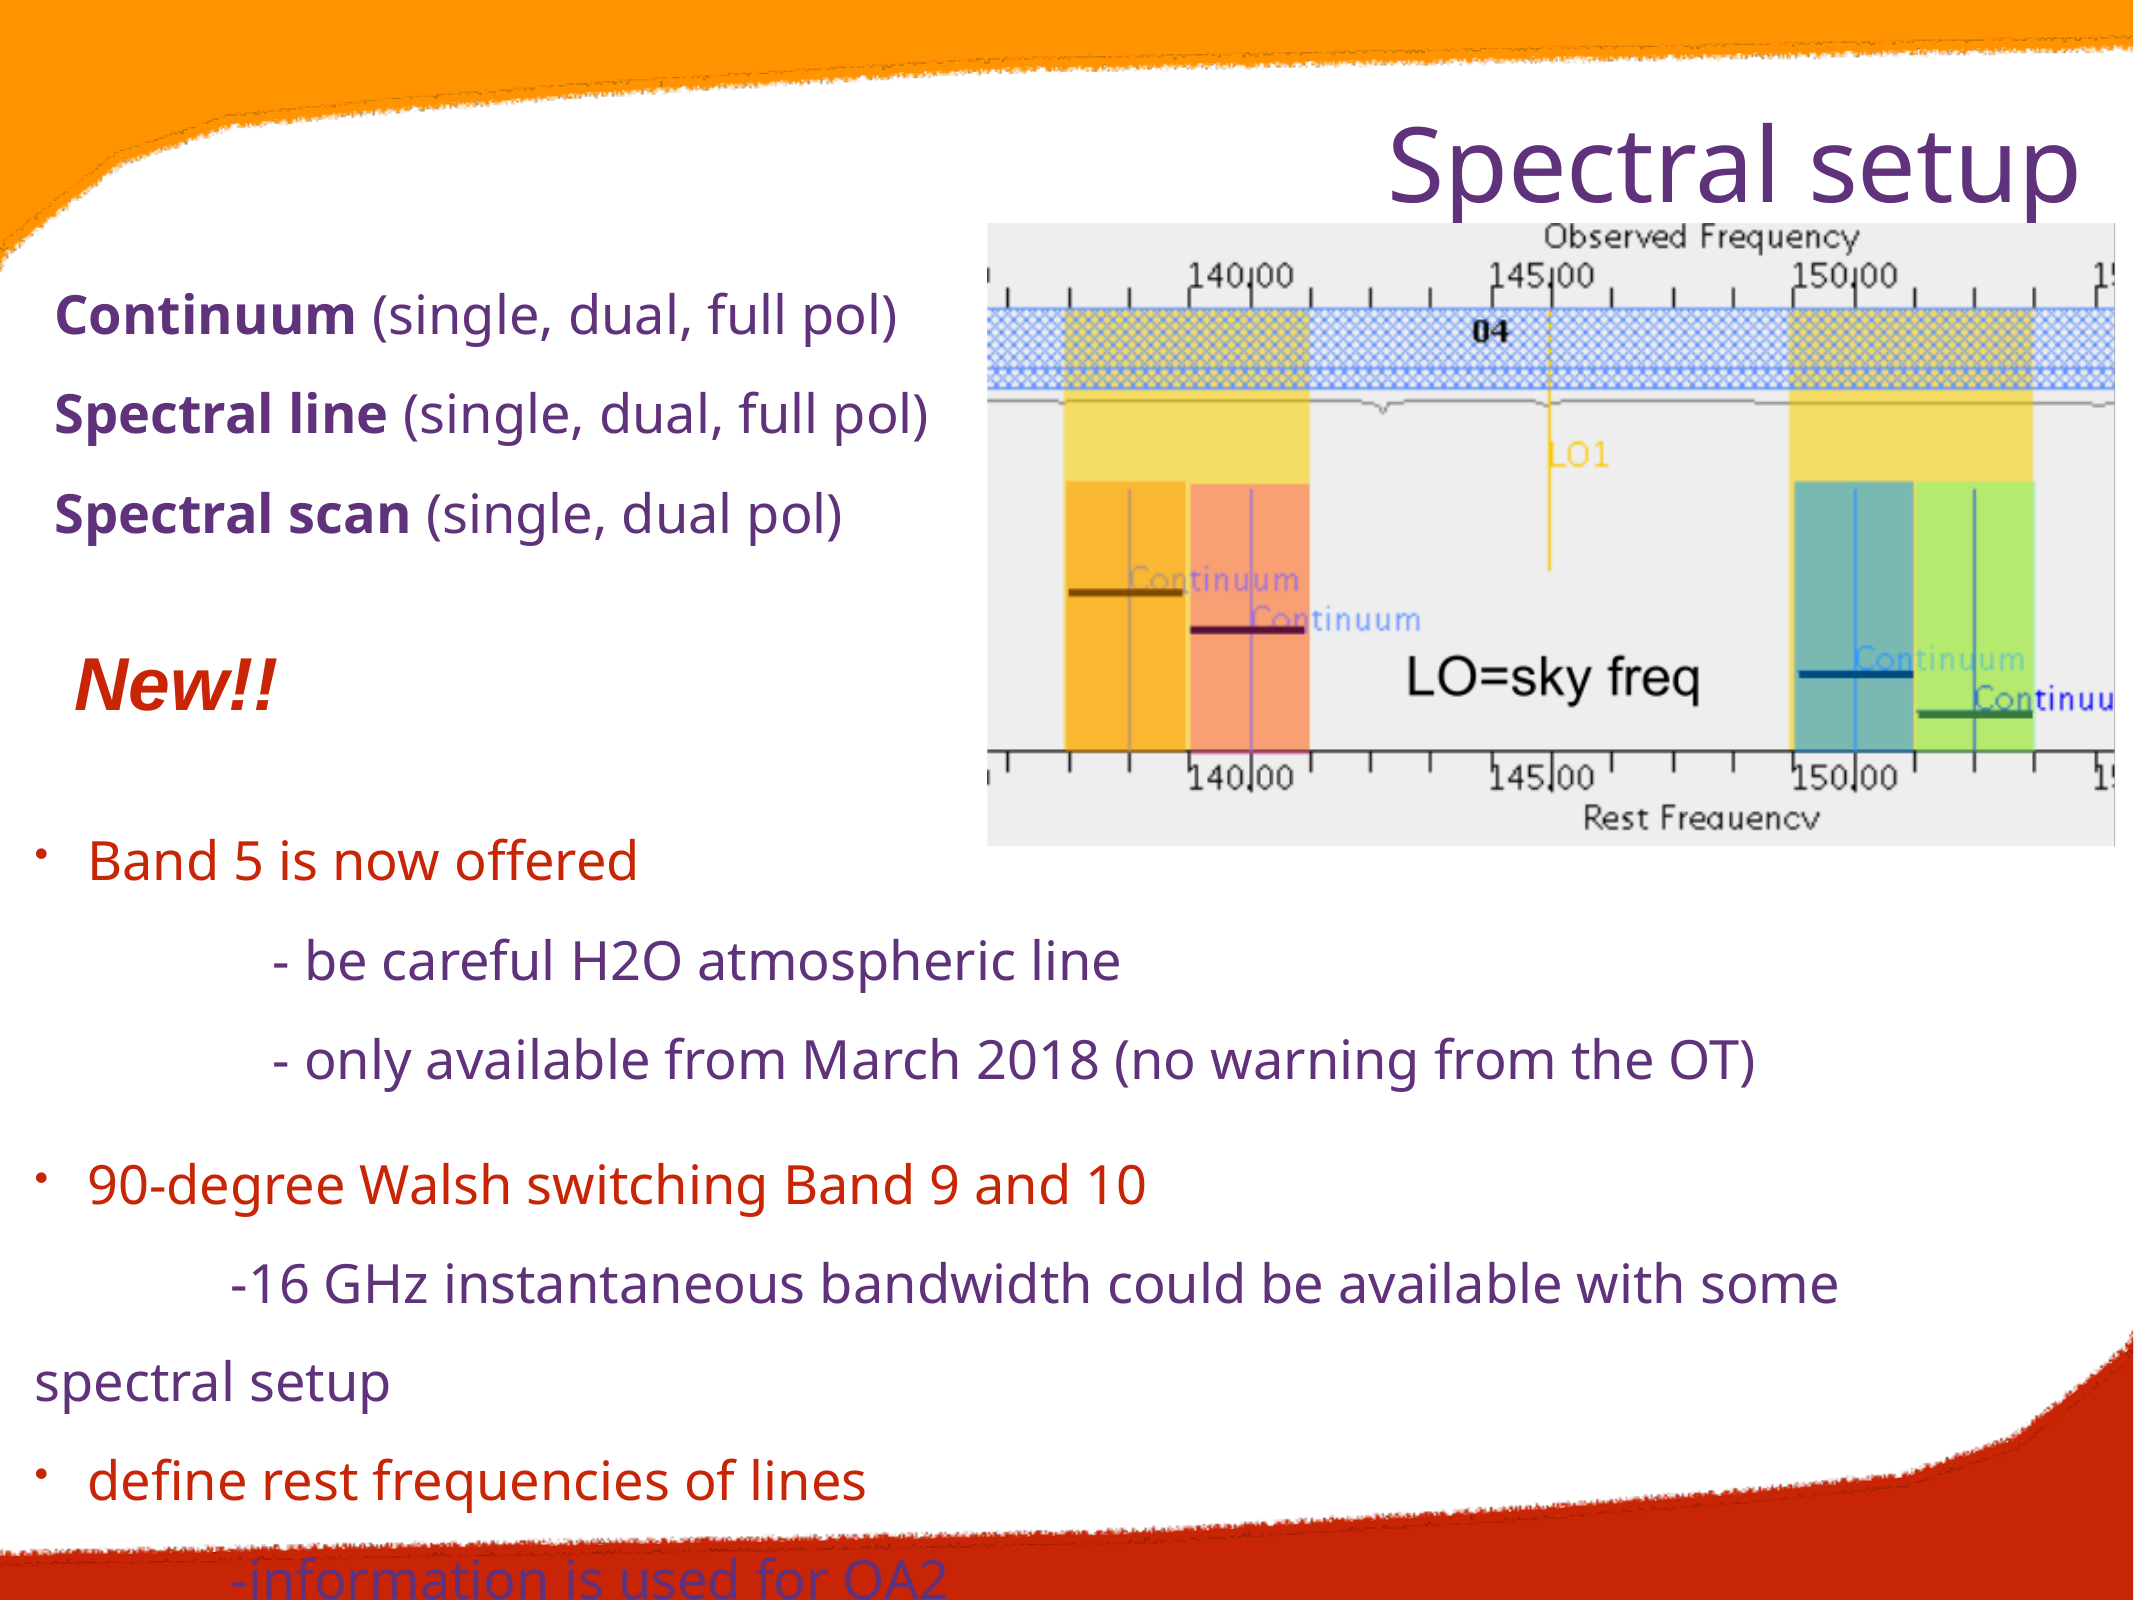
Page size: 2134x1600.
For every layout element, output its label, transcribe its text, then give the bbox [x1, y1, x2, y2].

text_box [0, 0, 2134, 307]
text_box Band 5 is now offered - be careful H2O atmospheric line - only available from March 2018 (no warning from the OT) 90-degree Walsh switching Band 9 and 10 -16 GHz instantaneous bandwidth could be available with some spectral setup define rest frequencies of lines -information is used for QA2 [26, 785, 2057, 1287]
text_box New!! [66, 627, 288, 734]
subtitle Continuum (single, dual, full pol) Spectral line (single, dual, full pol) Spectral scan (single, dual pol) [45, 313, 982, 576]
picture [986, 223, 2134, 856]
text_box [0, 1294, 2134, 1600]
